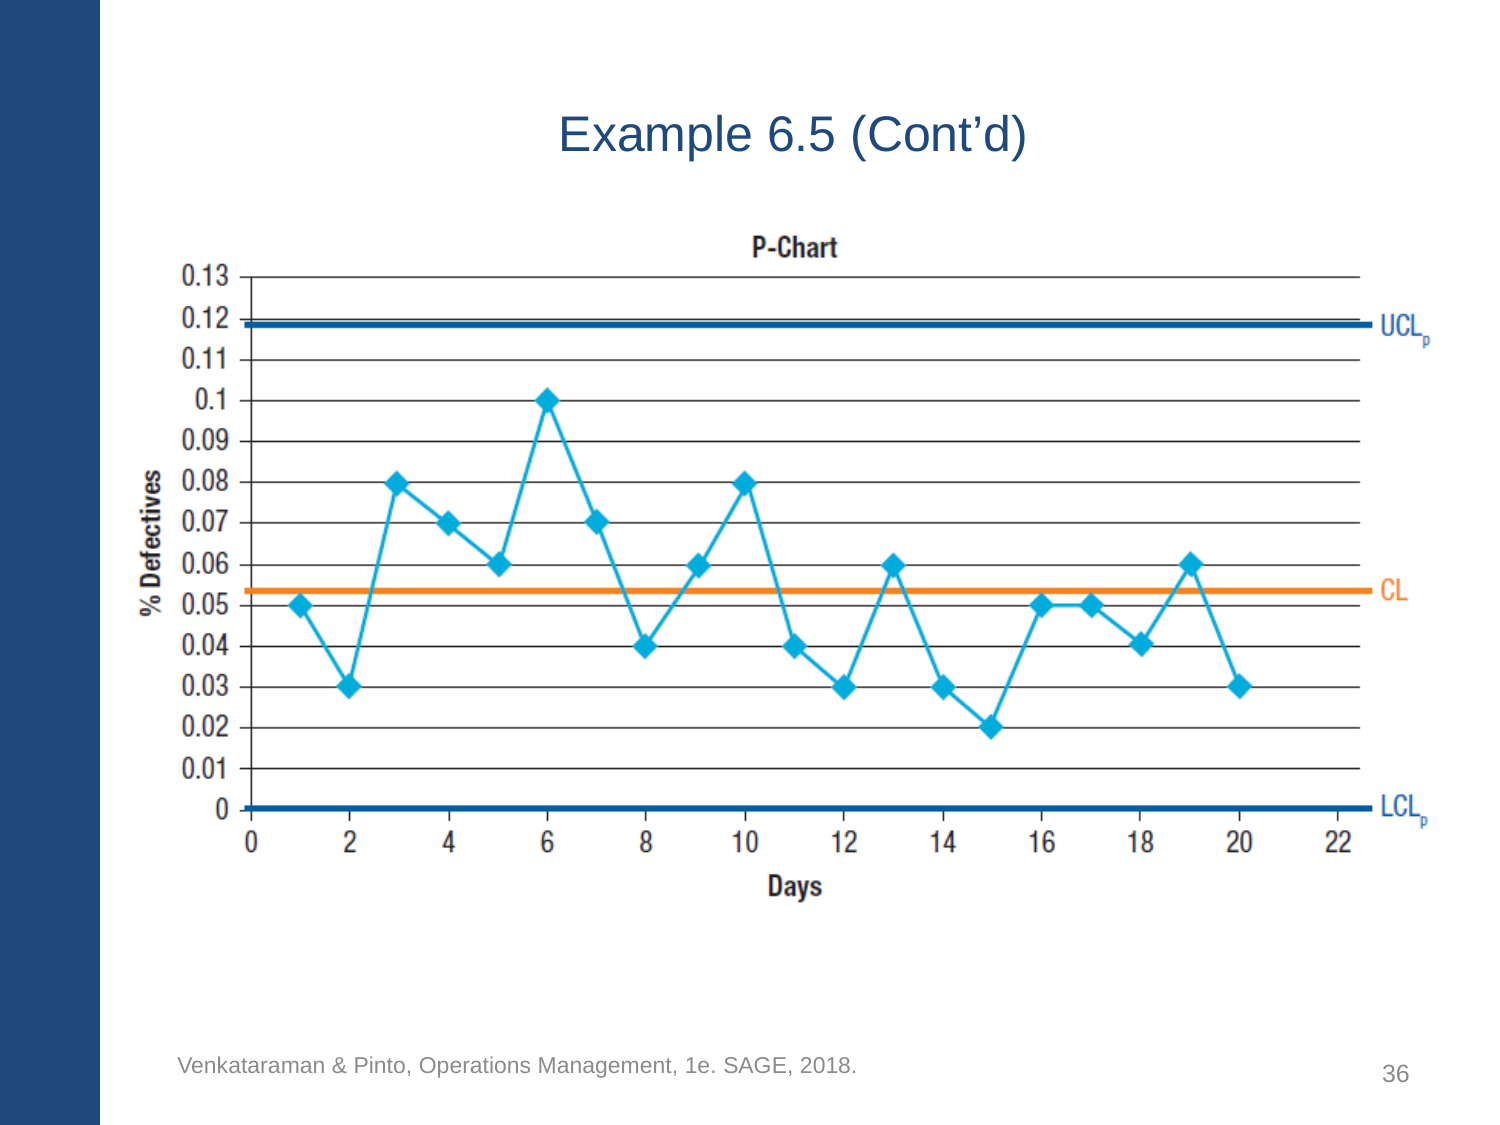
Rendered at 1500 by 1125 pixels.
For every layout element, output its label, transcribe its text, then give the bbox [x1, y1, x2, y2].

picture [124, 224, 1481, 923]
slide_number 36 [1350, 1042, 1425, 1103]
title Example 6.5 (Cont’d) [162, 37, 1425, 223]
footer Venkataraman & Pinto, Operations Management, 1e. SAGE, 2018. [162, 1042, 1313, 1103]
